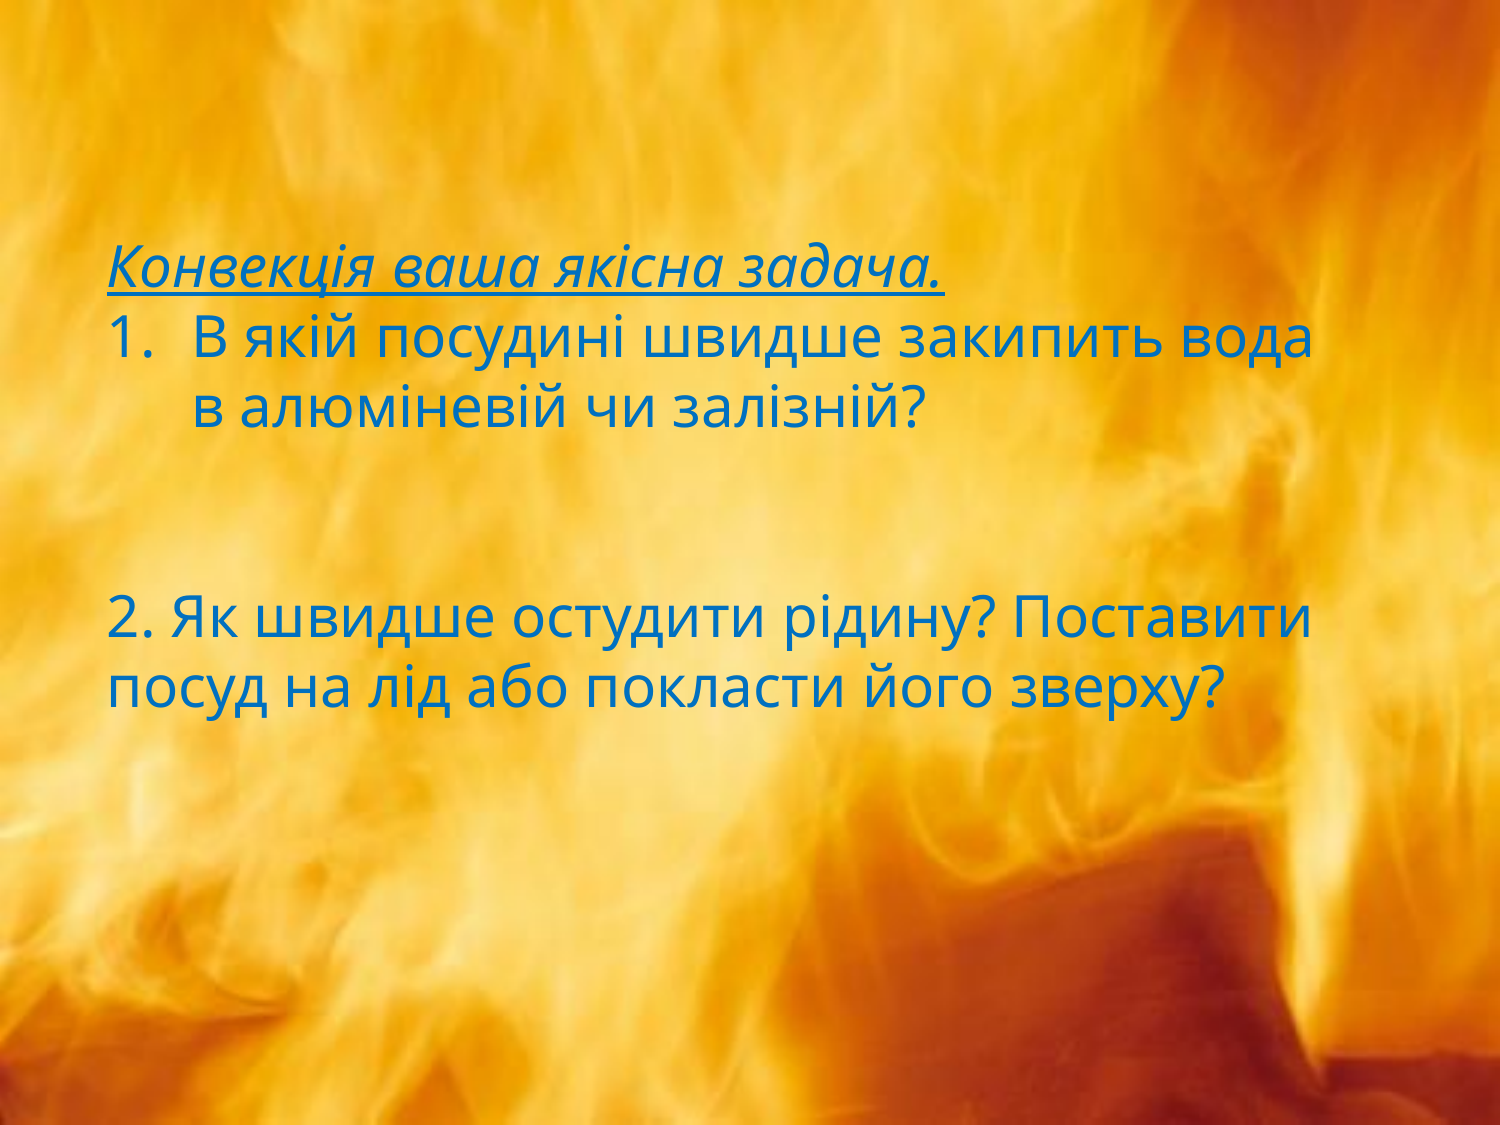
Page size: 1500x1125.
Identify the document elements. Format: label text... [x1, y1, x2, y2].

picture [0, 0, 1500, 1125]
text_box Конвекція ваша якісна задача. В якій посудині швидше закипить вода в алюміневій чи залізній? 2. Як швидше остудити рідину? Поставити посуд на лід або покласти його зверху? [92, 221, 1368, 727]
